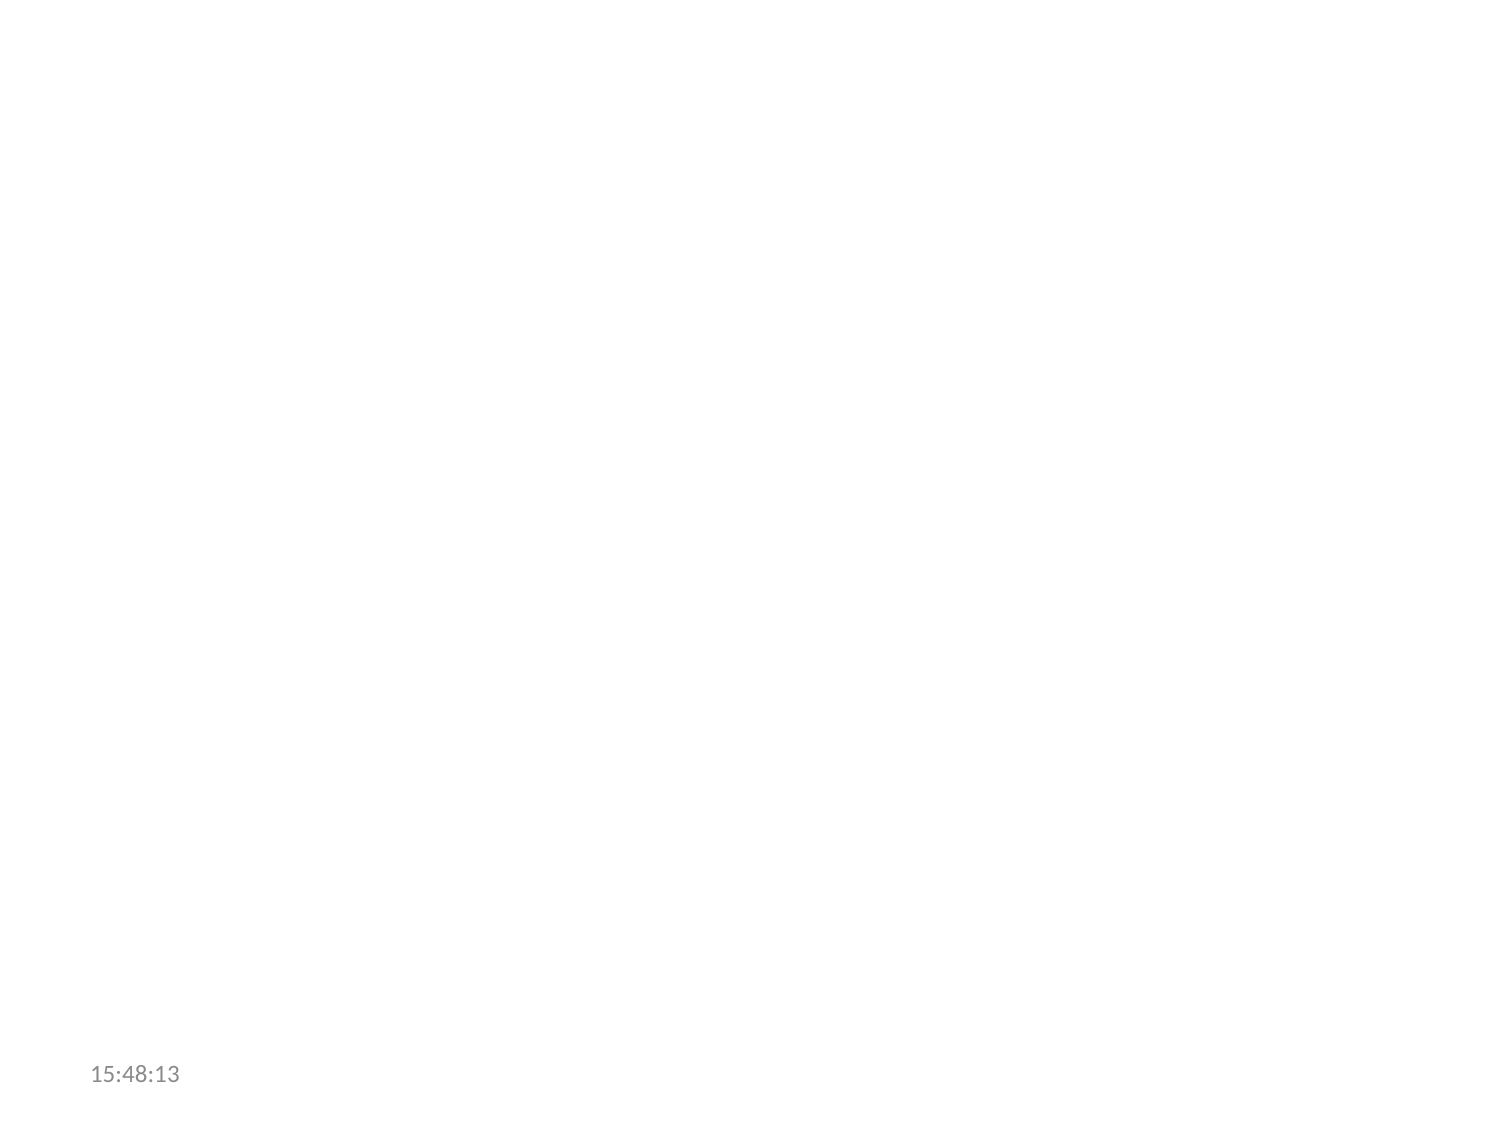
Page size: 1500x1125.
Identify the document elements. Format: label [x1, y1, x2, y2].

slide_number [75, 1042, 425, 1103]
